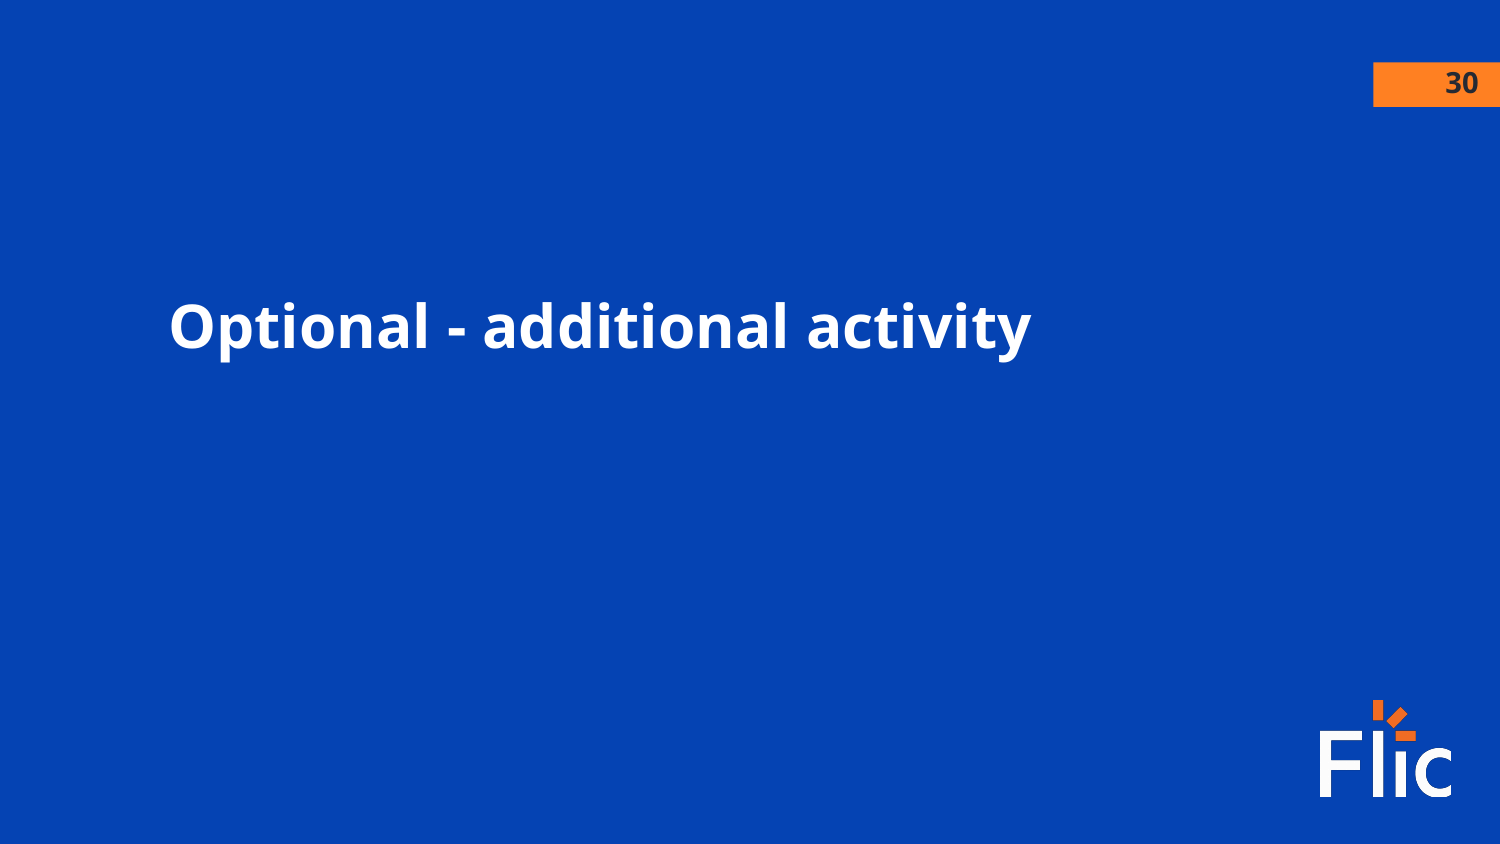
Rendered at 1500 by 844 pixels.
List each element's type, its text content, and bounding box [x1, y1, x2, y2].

picture [1320, 700, 1451, 797]
slide_number ‹#› [1423, 66, 1500, 104]
text_box Optional - additional activity [153, 273, 1349, 376]
